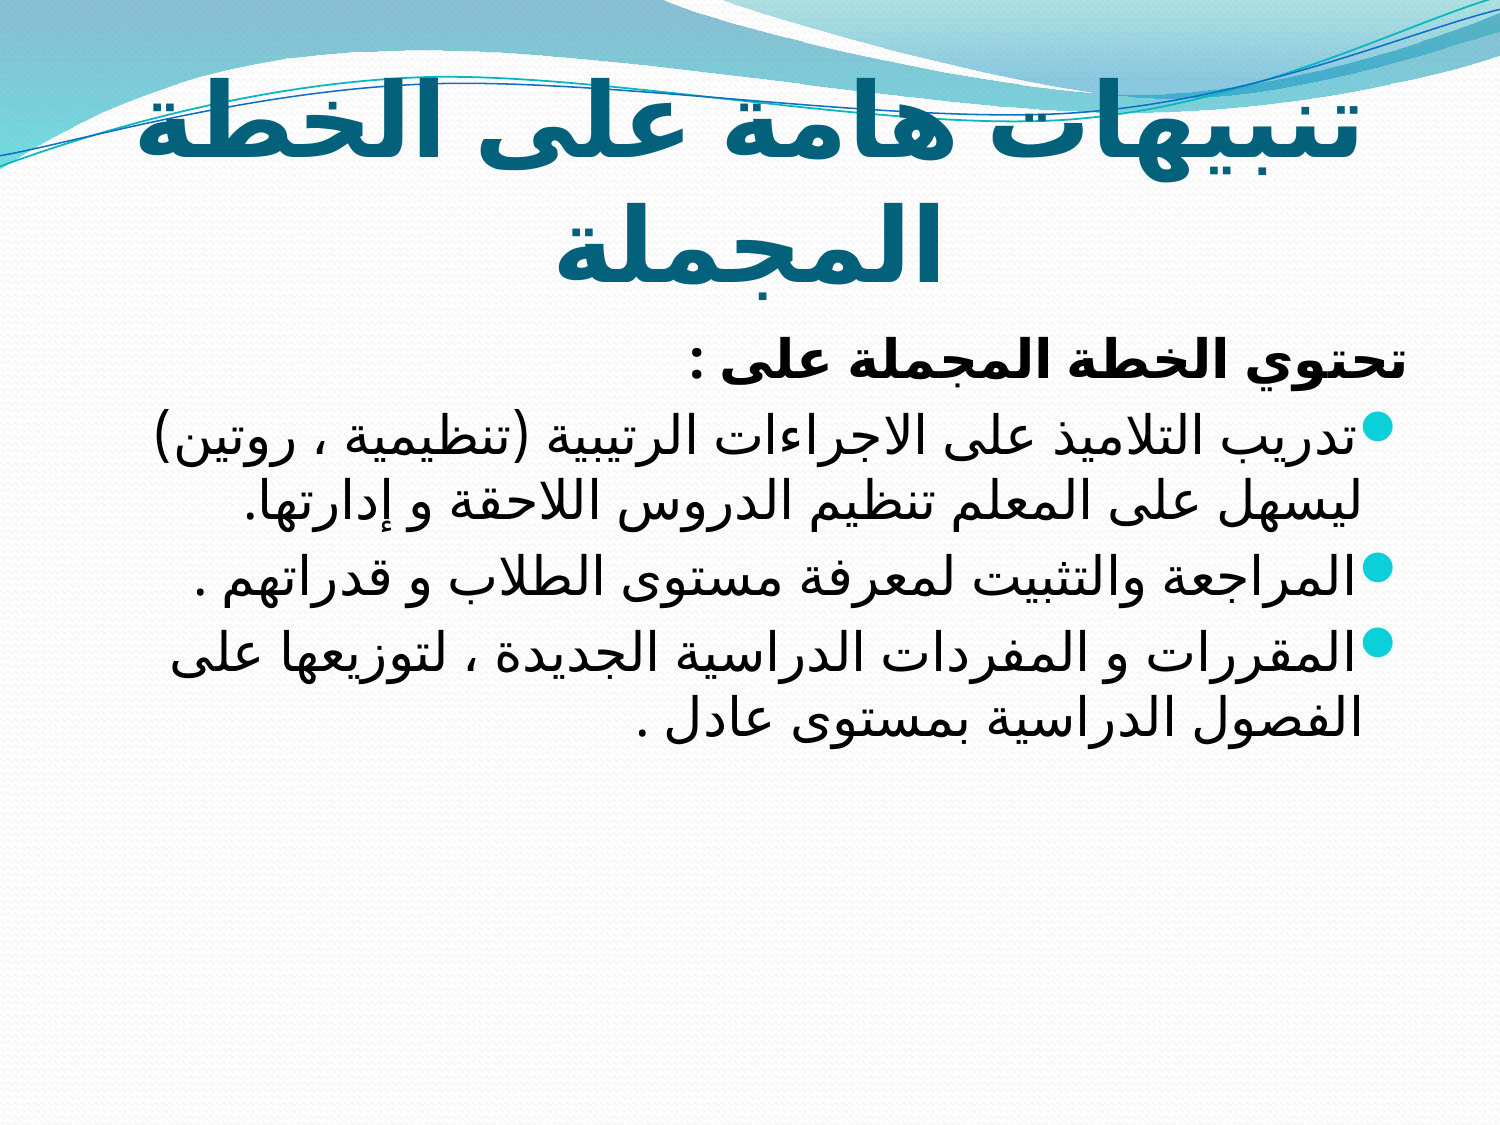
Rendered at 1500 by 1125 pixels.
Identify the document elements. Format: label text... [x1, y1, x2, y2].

title تنبيهات هامة على الخطة المجملة [75, 115, 1425, 303]
list تحتوي الخطة المجملة على : تدريب التلاميذ على الاجراءات الرتيبية (تنظيمية ، روتين) ليسهل على المعلم تنظيم الدروس اللاحقة و إدارتها. المراجعة والتثبيت لمعرفة مستوى الطلاب و قدراتهم . المقررات و المفردات الدراسية الجديدة ، لتوزيعها على الفصول الدراسية بمستوى عادل . [75, 317, 1425, 1038]
